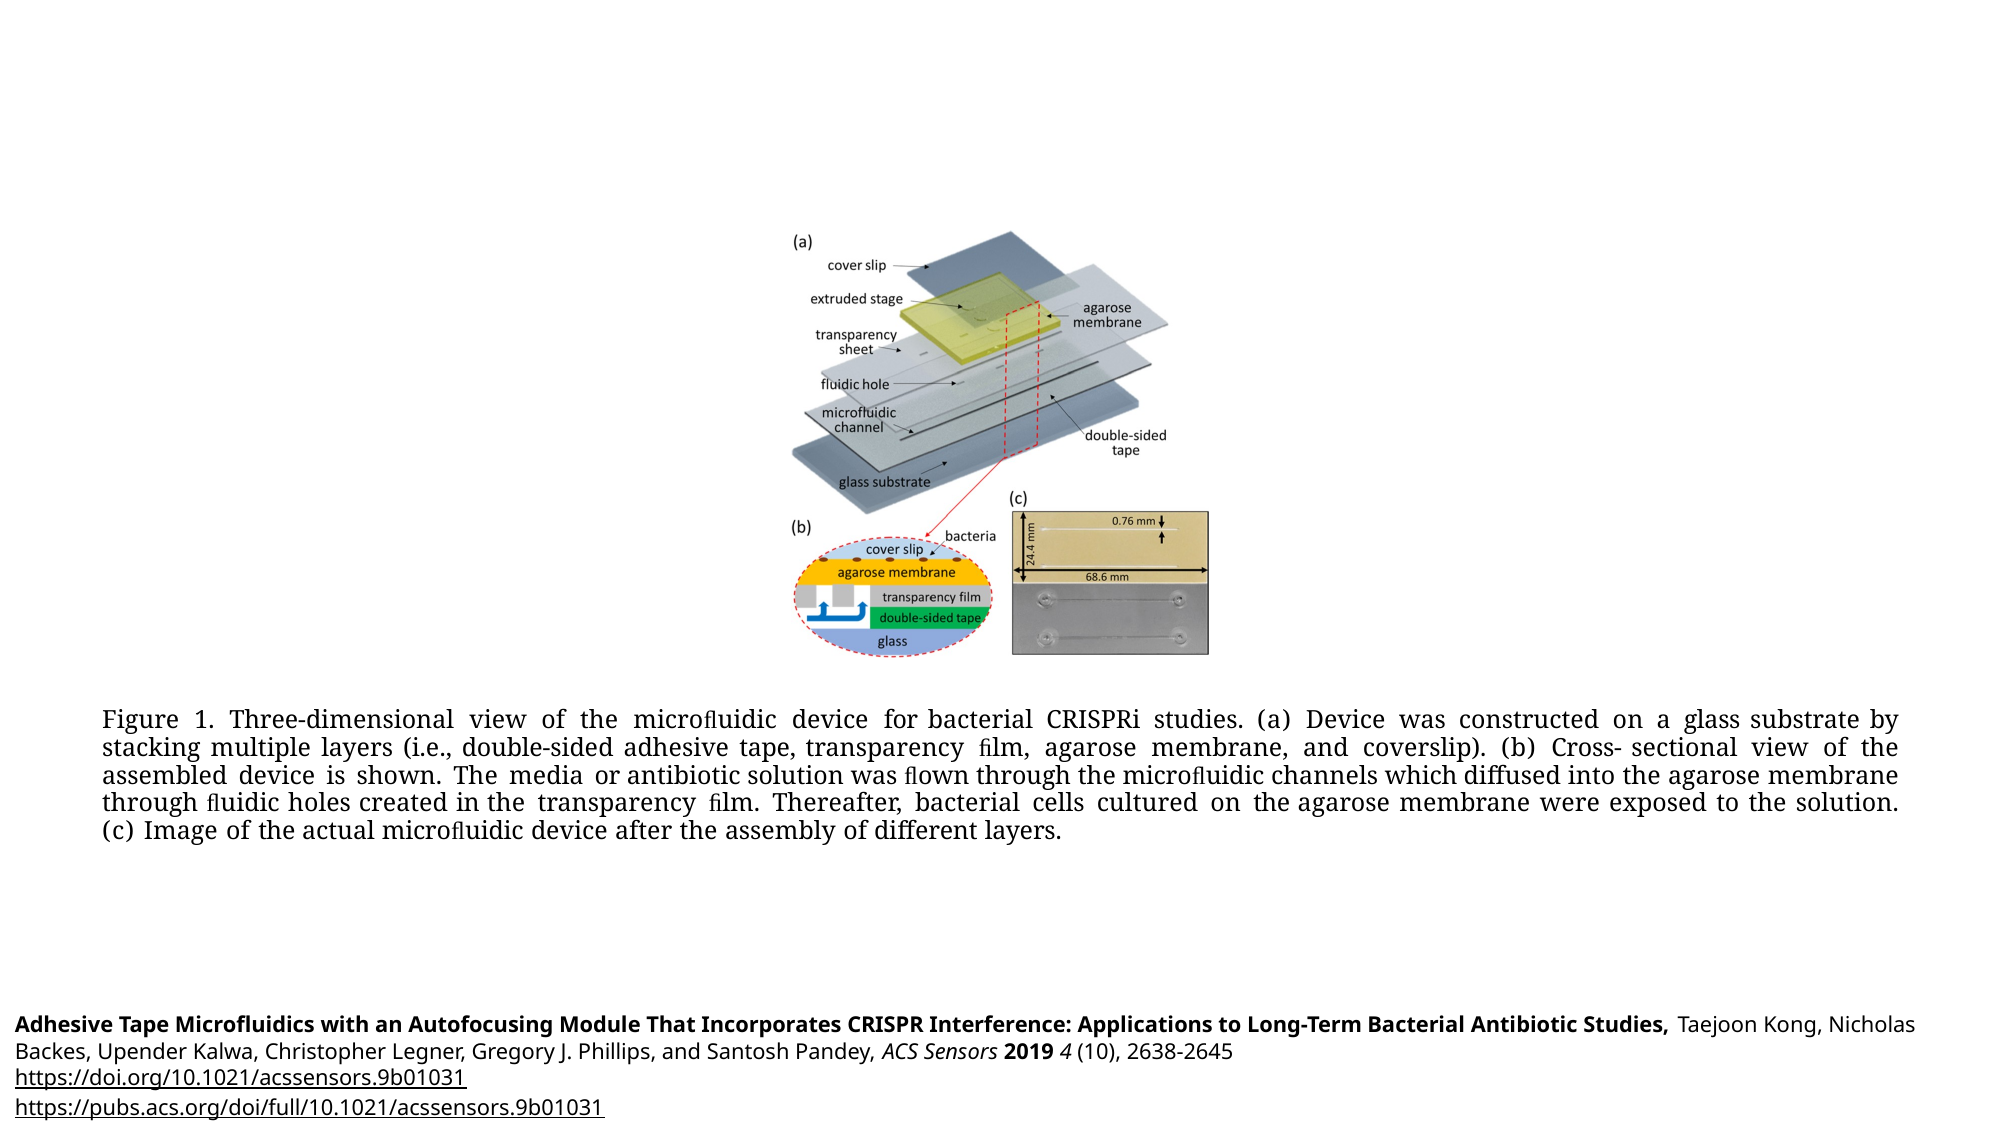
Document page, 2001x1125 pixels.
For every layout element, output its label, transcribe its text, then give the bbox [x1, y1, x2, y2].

text_box Adhesive Tape Microfluidics with an Autofocusing Module That Incorporates CRISPR Interference: Applications to Long-Term Bacterial Antibiotic Studies, Taejoon Kong, Nicholas Backes, Upender Kalwa, Christopher Legner, Gregory J. Phillips, and Santosh Pandey, ACS Sensors 2019 4 (10), 2638-2645 https://doi.org/10.1021/acssensors.9b01031 https://pubs.acs.org/doi/full/10.1021/acssensors.9b01031 [0, 1003, 2000, 1125]
text_box Figure 1. Three-dimensional view of the microﬂuidic device for bacterial CRISPRi studies. (a) Device was constructed on a glass substrate by stacking multiple layers (i.e., double-sided adhesive tape, transparency ﬁlm, agarose membrane, and coverslip). (b) Cross- sectional view of the assembled device is shown. The media or antibiotic solution was ﬂown through the microﬂuidic channels which diﬀused into the agarose membrane through ﬂuidic holes created in the transparency ﬁlm. Thereafter, bacterial cells cultured on the agarose membrane were exposed to the solution. (c) Image of the actual microﬂuidic device after the assembly of diﬀerent layers. [99, 703, 1900, 845]
picture [791, 230, 1209, 658]
